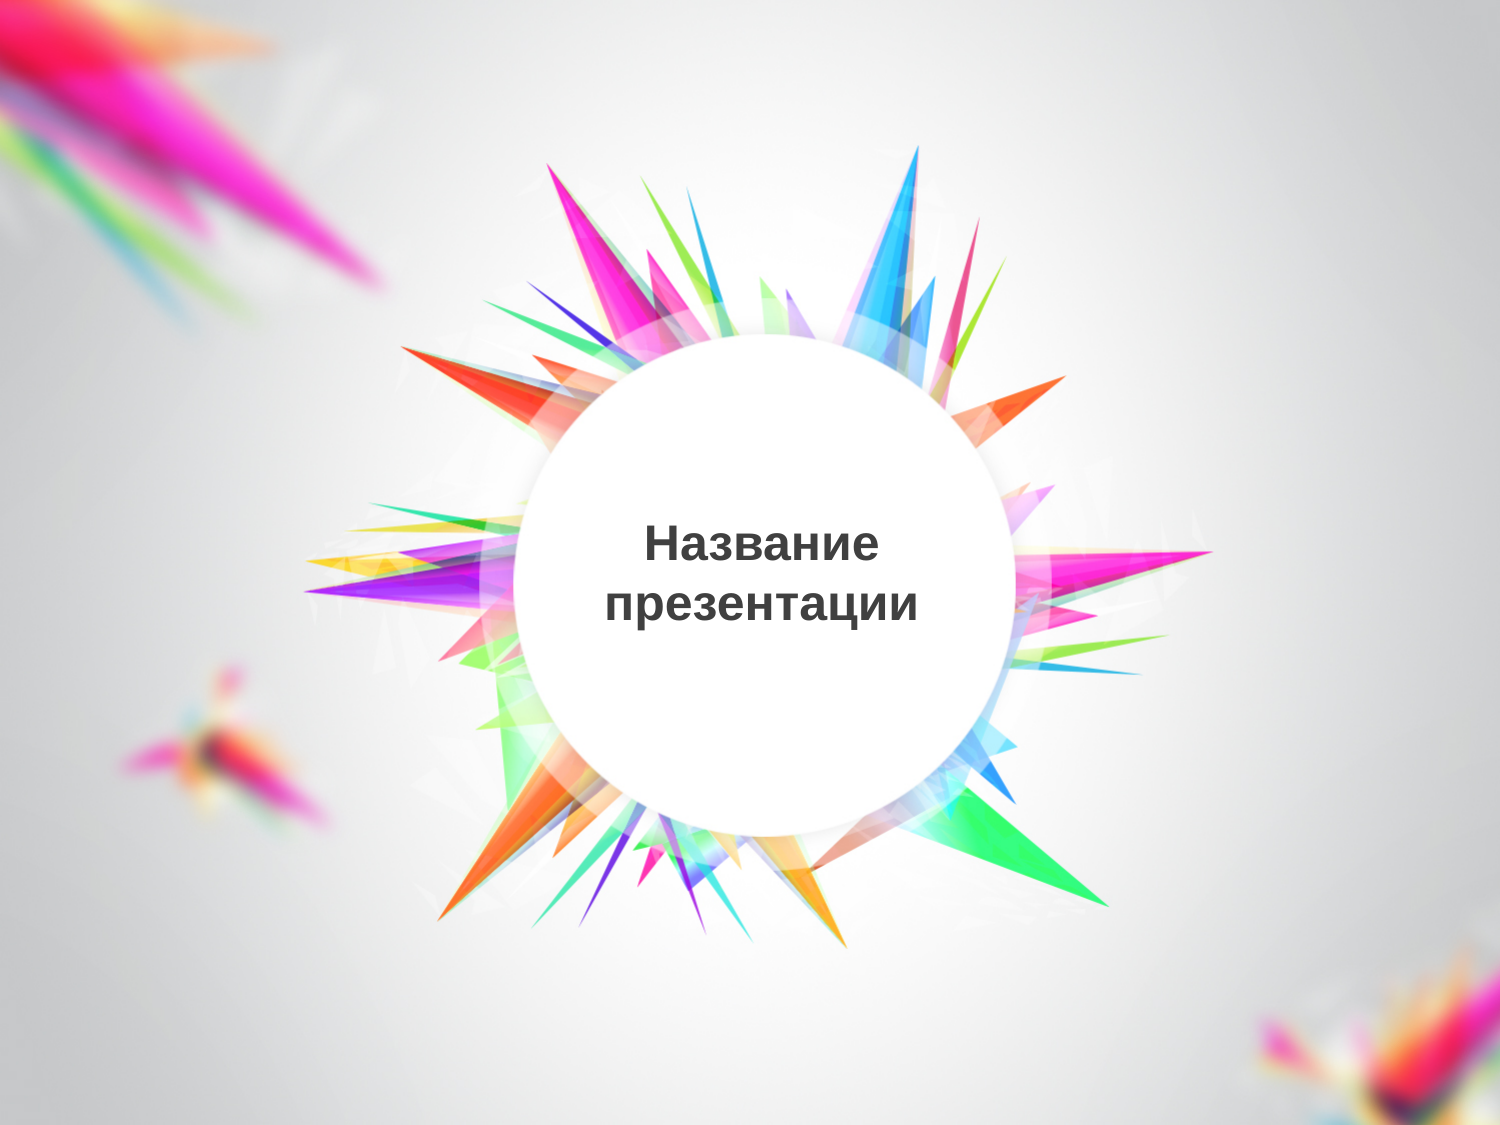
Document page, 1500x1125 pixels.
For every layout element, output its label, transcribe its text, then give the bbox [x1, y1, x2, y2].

text_box Название презентации [513, 503, 1010, 639]
picture [0, 0, 1500, 1125]
